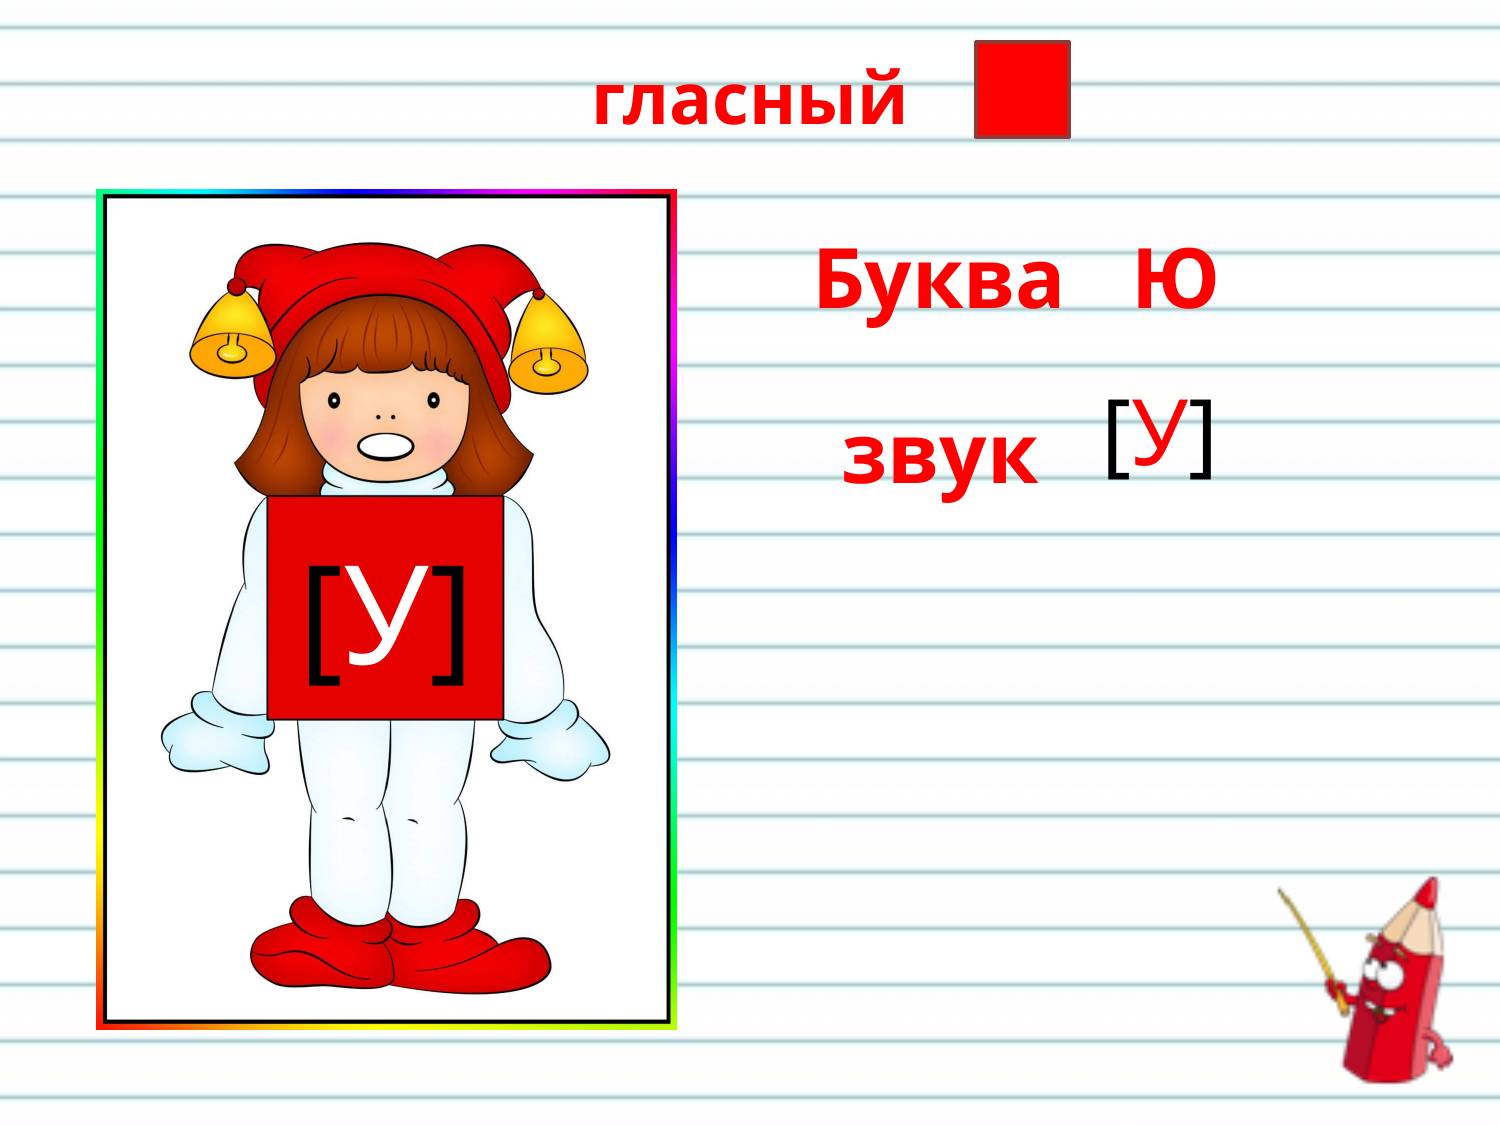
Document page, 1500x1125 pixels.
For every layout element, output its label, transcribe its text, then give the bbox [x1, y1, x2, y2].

text_box [974, 40, 1071, 45]
text_box Буква Ю [797, 233, 1306, 318]
picture [0, 0, 1500, 1125]
title гласный [75, 45, 1425, 233]
text_box [У] [785, 366, 1500, 492]
